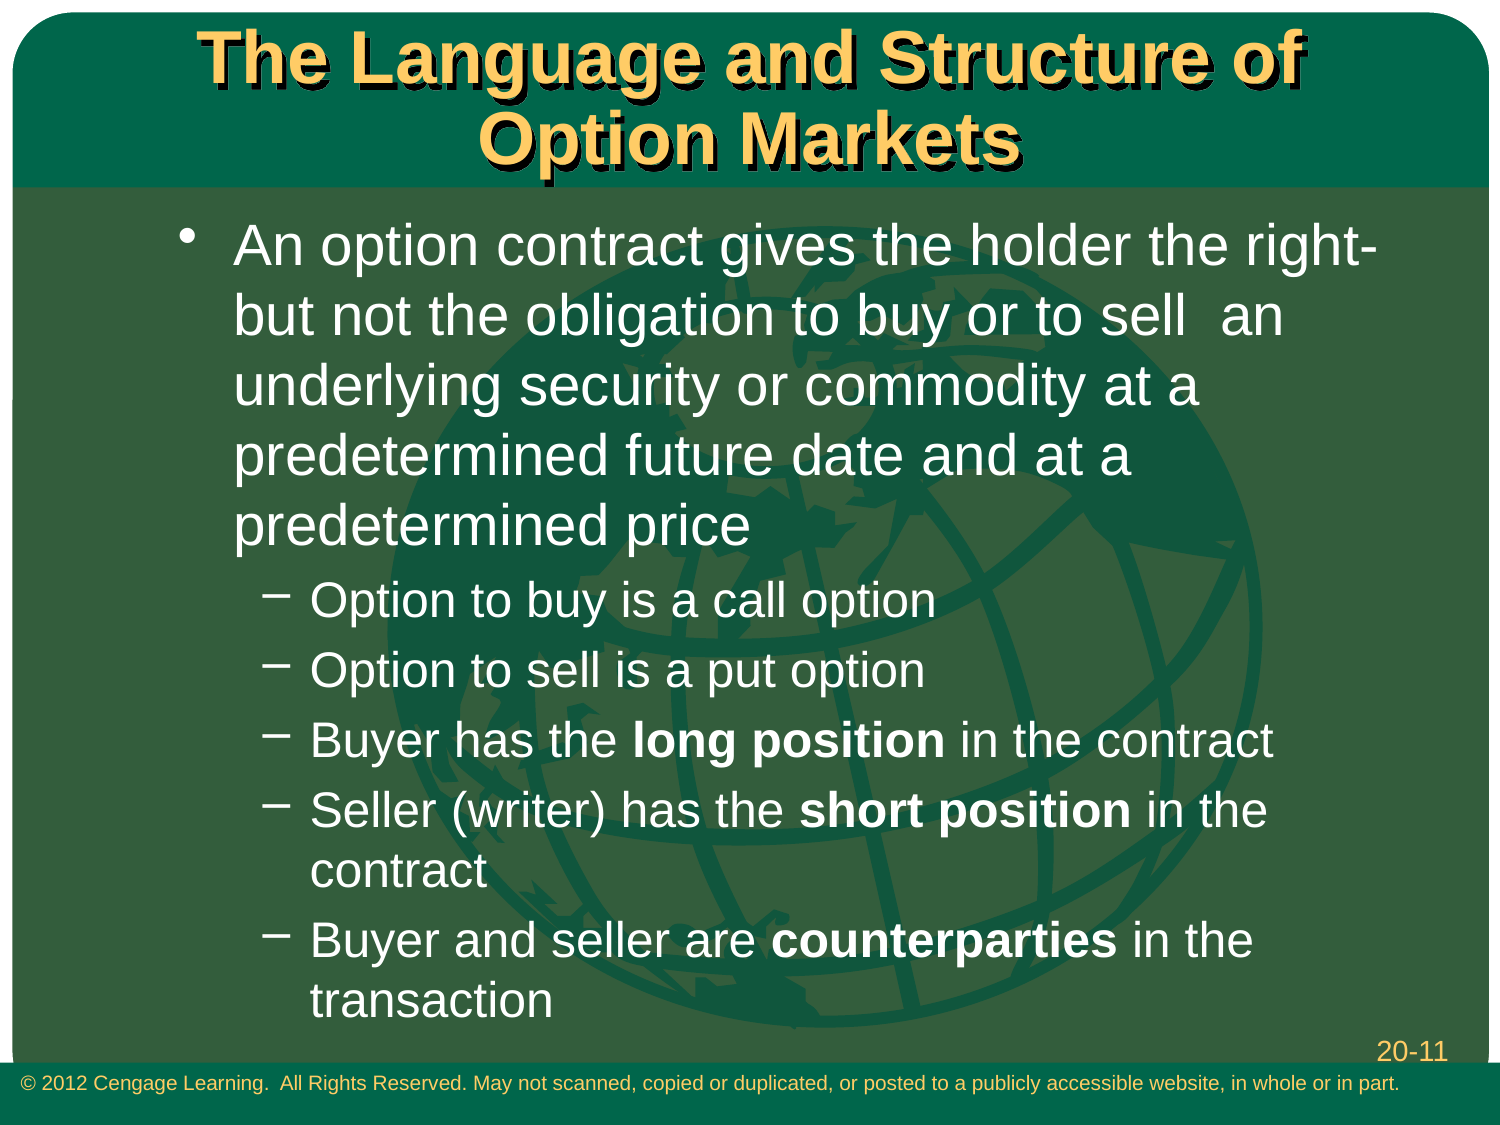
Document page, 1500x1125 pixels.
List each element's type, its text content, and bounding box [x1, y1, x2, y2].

footer © 2012 Cengage Learning. All Rights Reserved. May not scanned, copied or duplicated, or posted to a publicly accessible website, in whole or in part. [0, 1062, 1500, 1125]
slide_number 20-11 [1325, 1025, 1500, 1062]
list An option contract gives the holder the right-but not the obligation to buy or to sell an underlying security or commodity at a predetermined future date and at a predetermined price Option to buy is a call option Option to sell is a put option Buyer has the long position in the contract Seller (writer) has the short position in the contract Buyer and seller are counterparties in the transaction [162, 200, 1463, 1050]
title The Language and Structure of Option Markets [112, 0, 1388, 200]
